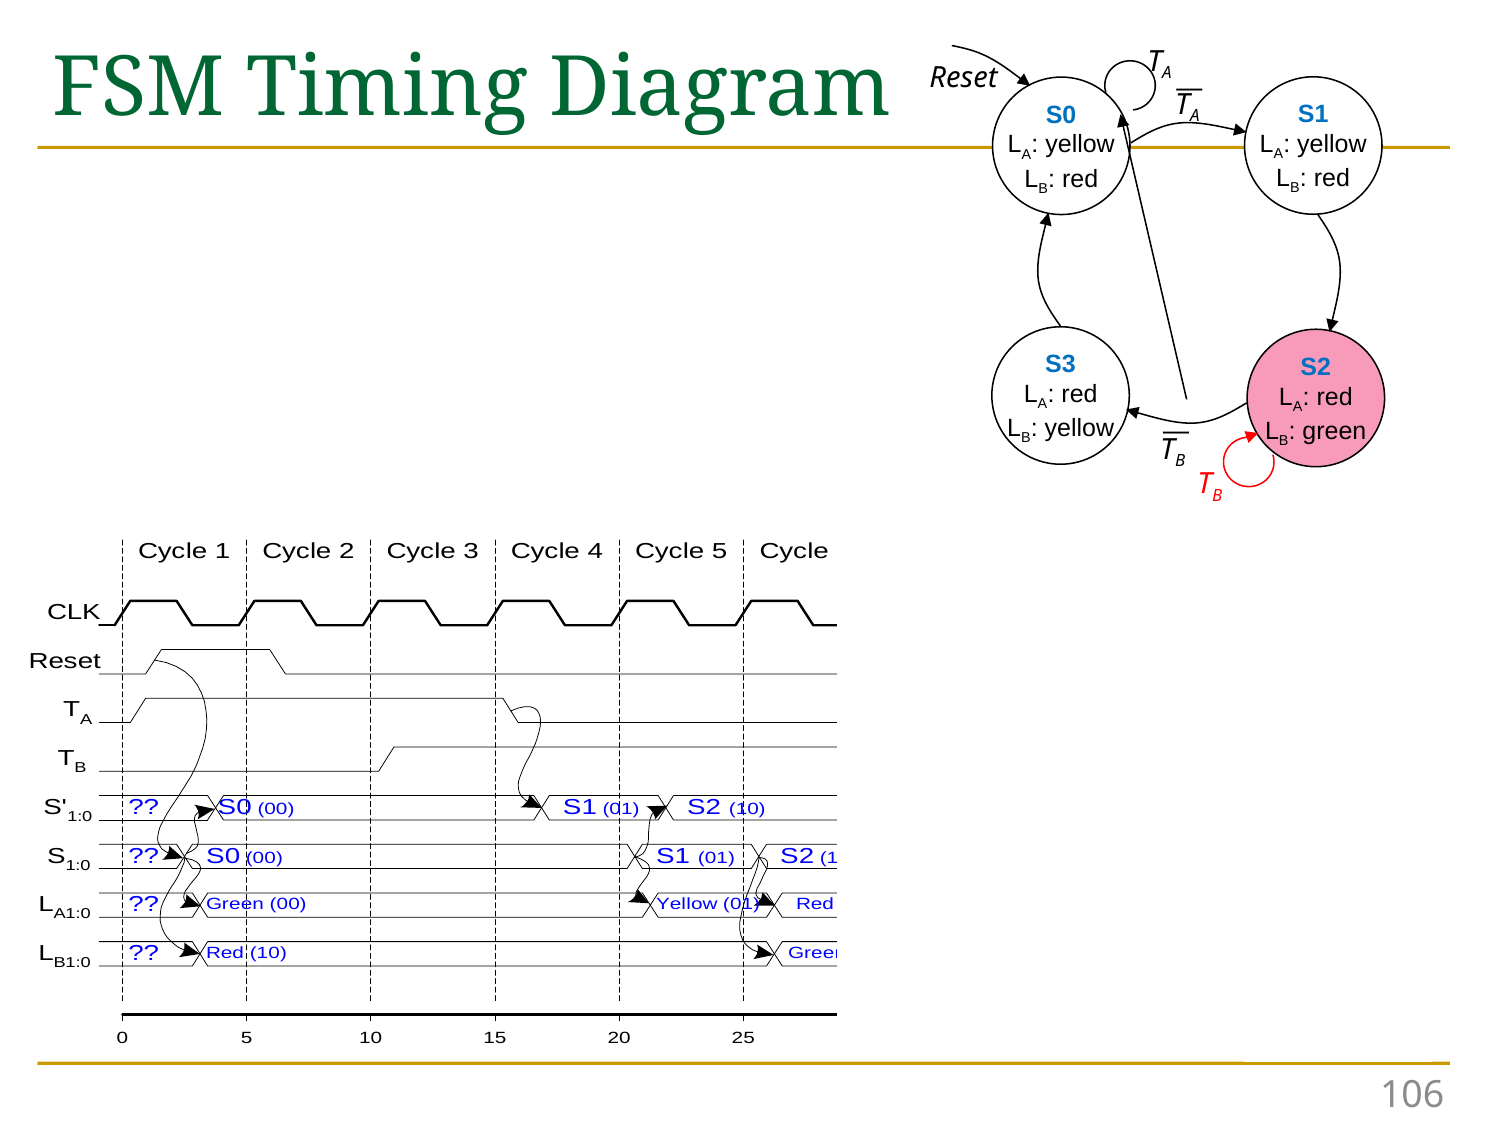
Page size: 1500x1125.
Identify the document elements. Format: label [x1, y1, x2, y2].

title [1143, 90, 1160, 134]
title [1143, 134, 1232, 200]
slide_number [1121, 1066, 1460, 1125]
title [1013, 78, 1026, 90]
title [37, 24, 1450, 200]
text_box [914, 35, 1397, 512]
list [0, 524, 1476, 1066]
